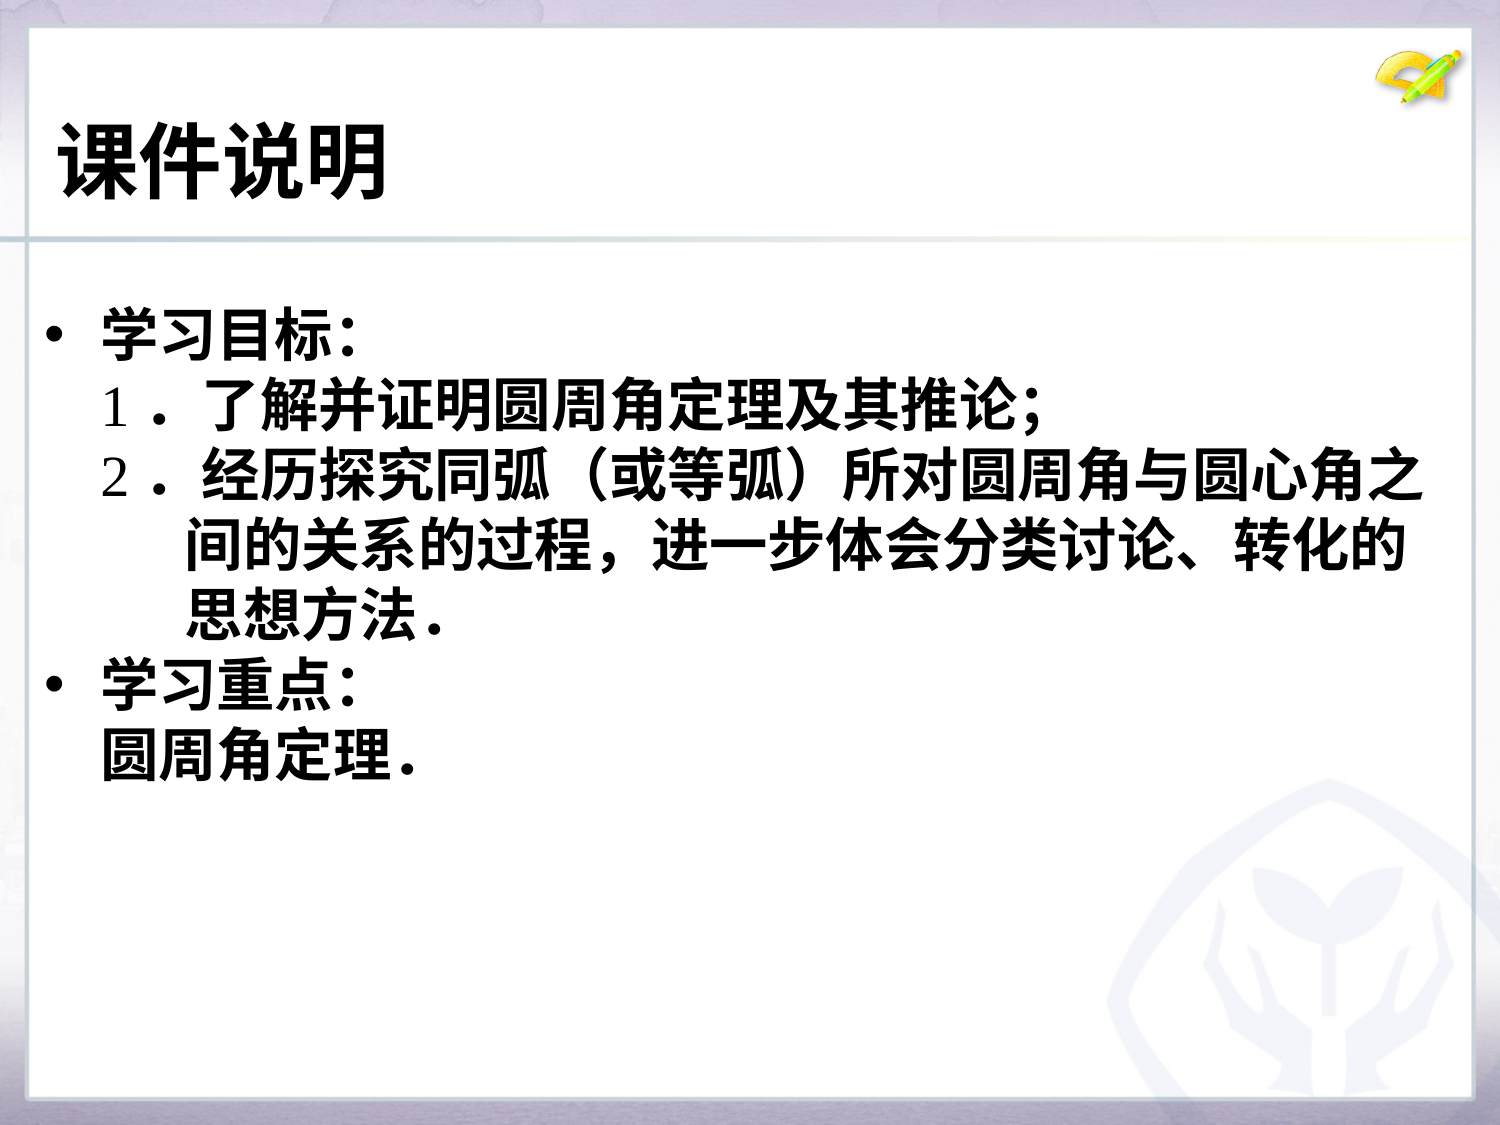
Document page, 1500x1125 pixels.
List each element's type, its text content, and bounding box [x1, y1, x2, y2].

text_box 课件说明 [41, 101, 538, 217]
text_box 学习目标： 1．了解并证明圆周角定理及其推论； 2．经历探究同弧（或等弧）所对圆周角与圆心角之 间的关系的过程，进一步体会分类讨论、转化的 思想方法． 学习重点： 圆周角定理． [29, 290, 1500, 796]
picture [0, 0, 1500, 1125]
